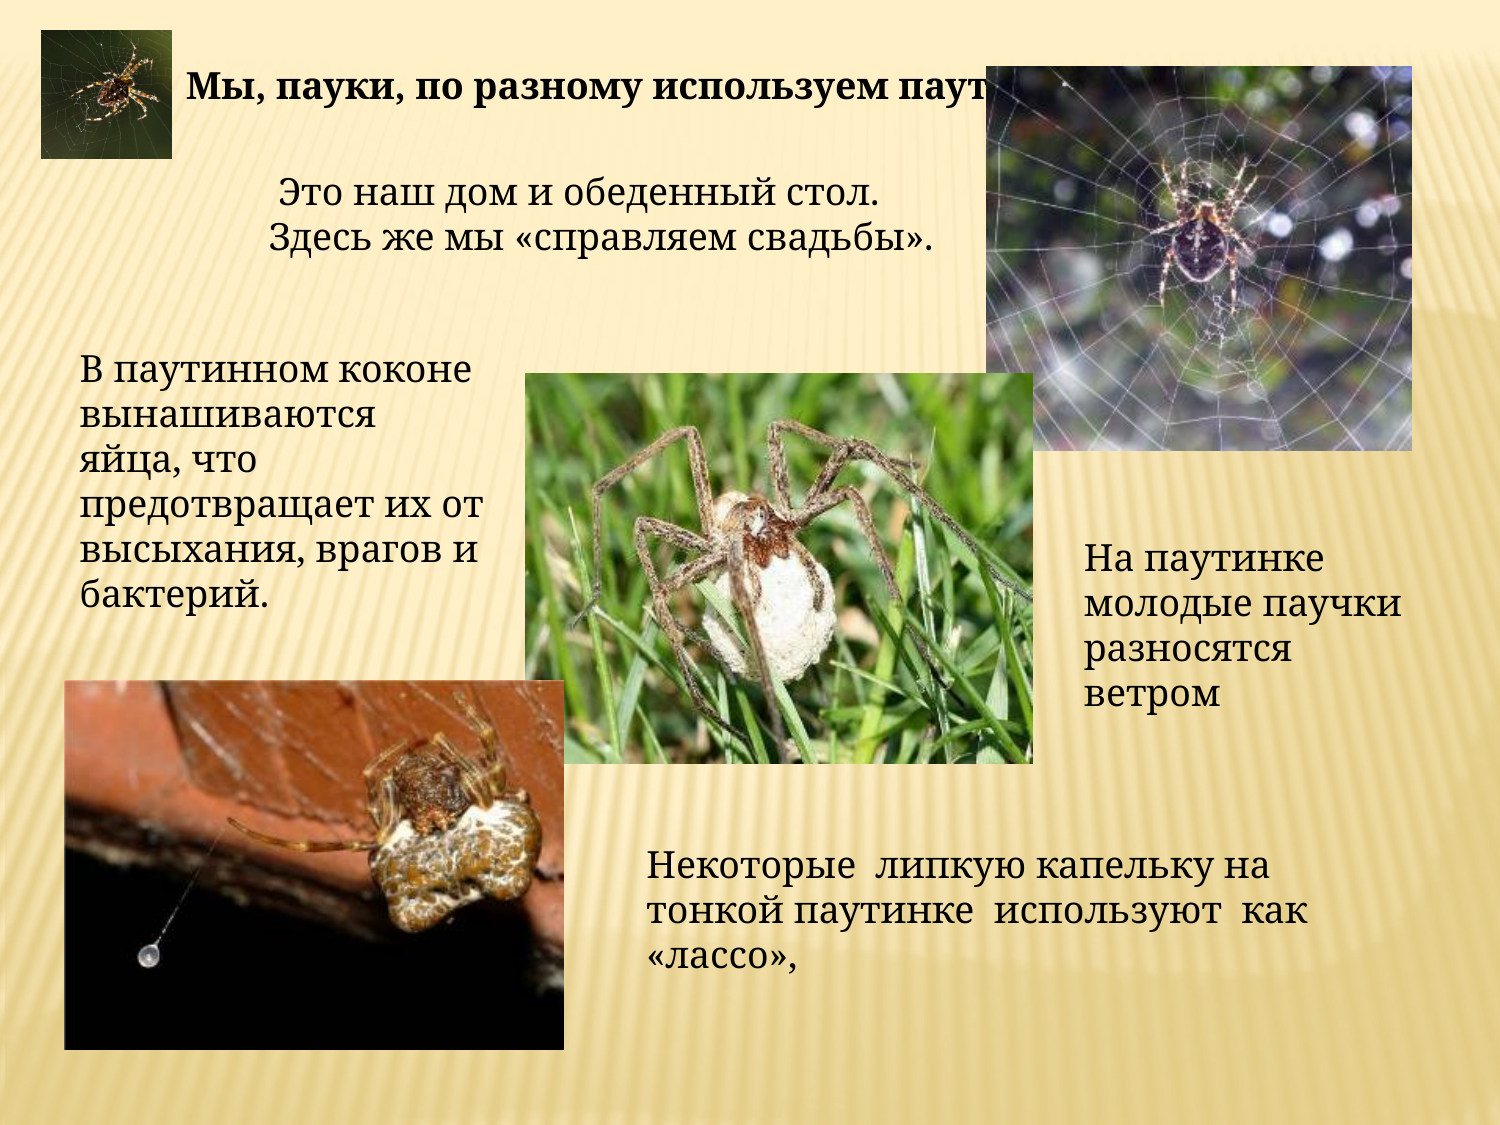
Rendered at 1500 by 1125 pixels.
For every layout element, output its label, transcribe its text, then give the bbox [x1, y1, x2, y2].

text_box Некоторые липкую капельку на тонкой паутинке используют как «лассо», [631, 834, 1424, 984]
picture [40, 30, 172, 159]
text_box В паутинном коконе вынашиваются яйца, что предотвращает их от высыхания, врагов и бактерий. [64, 337, 502, 623]
text_box На паутинке молодые паучки разносятся ветром [1069, 527, 1447, 722]
picture [64, 66, 1412, 1051]
text_box Это наш дом и обеденный стол. Здесь же мы «справляем свадьбы». [253, 160, 951, 266]
text_box Мы, пауки, по разному используем паутину. [181, 54, 1365, 115]
